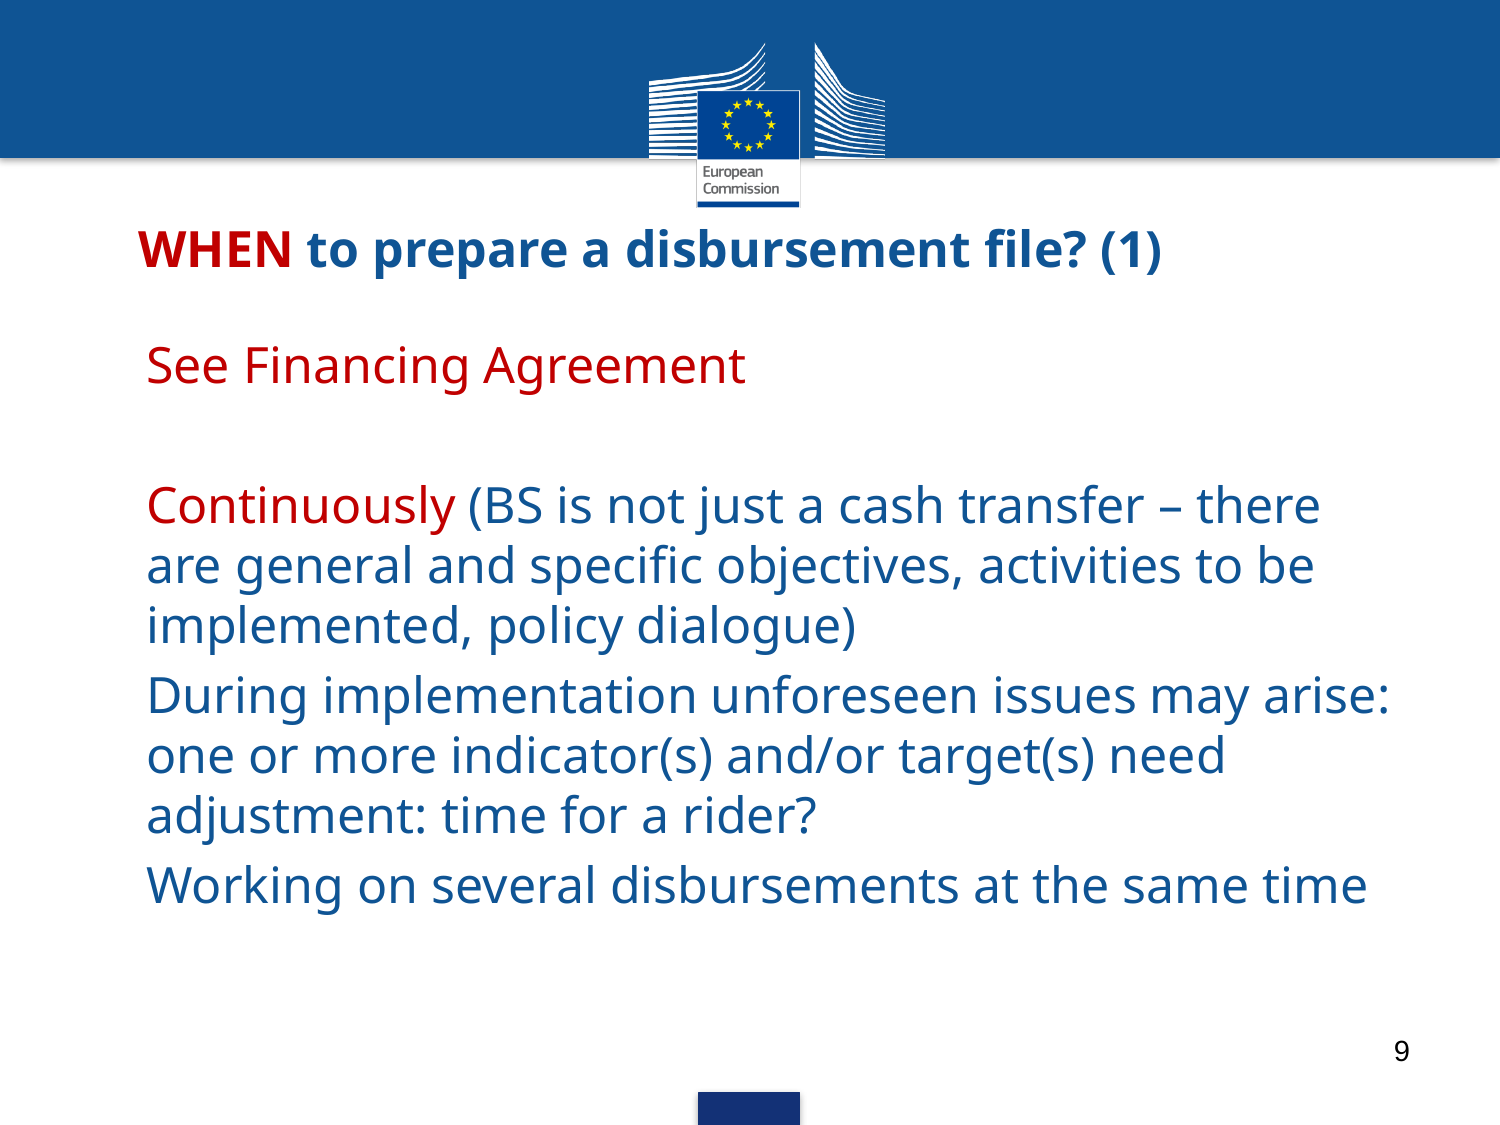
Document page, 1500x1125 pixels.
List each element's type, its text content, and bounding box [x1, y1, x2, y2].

title WHEN to prepare a disbursement file? (1) [64, 184, 1415, 327]
slide_number 9 [1074, 1024, 1425, 1103]
picture [649, 42, 885, 184]
list See Financing Agreement Continuously (BS is not just a cash transfer – there are general and specific objectives, activities to be implemented, policy dialogue) During implementation unforeseen issues may arise: one or more indicator(s) and/or target(s) need adjustment: time for a rider? Working on several disbursements at the same time [75, 326, 1425, 1071]
